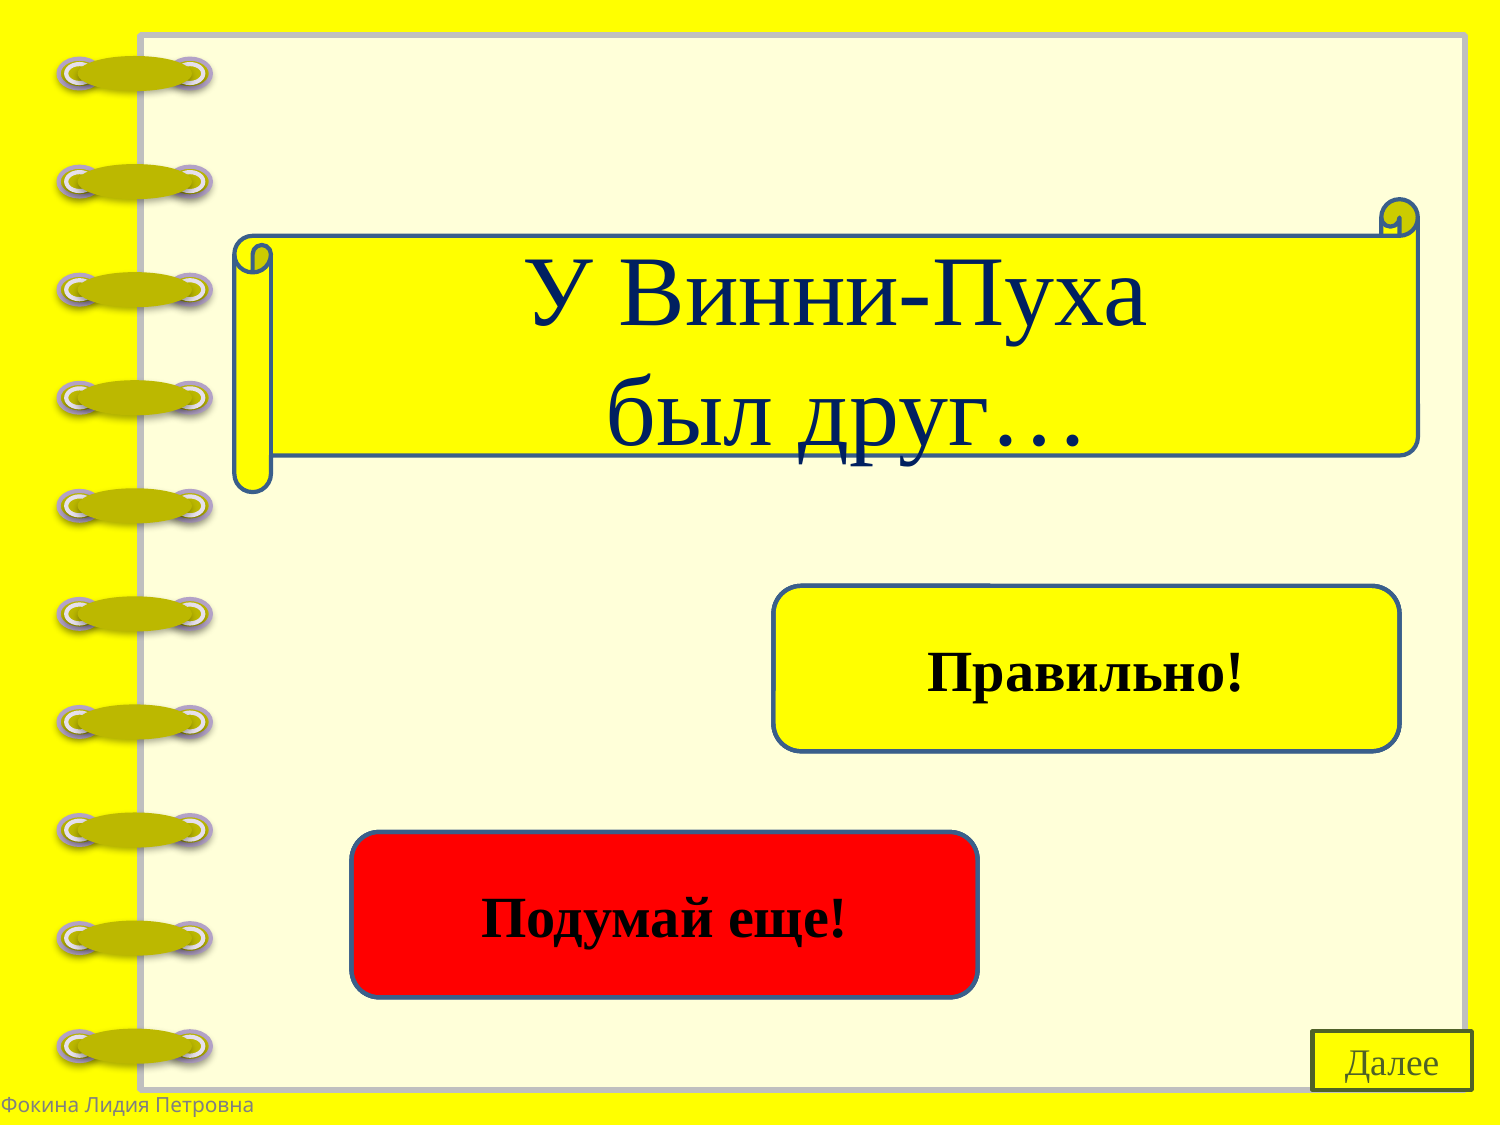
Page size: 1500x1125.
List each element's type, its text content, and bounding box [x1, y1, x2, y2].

text_box У Винни-Пуха был друг… [232, 197, 1421, 495]
text_box [349, 829, 980, 1000]
text_box Далее [1310, 1029, 1474, 1092]
text_box [771, 583, 1402, 754]
